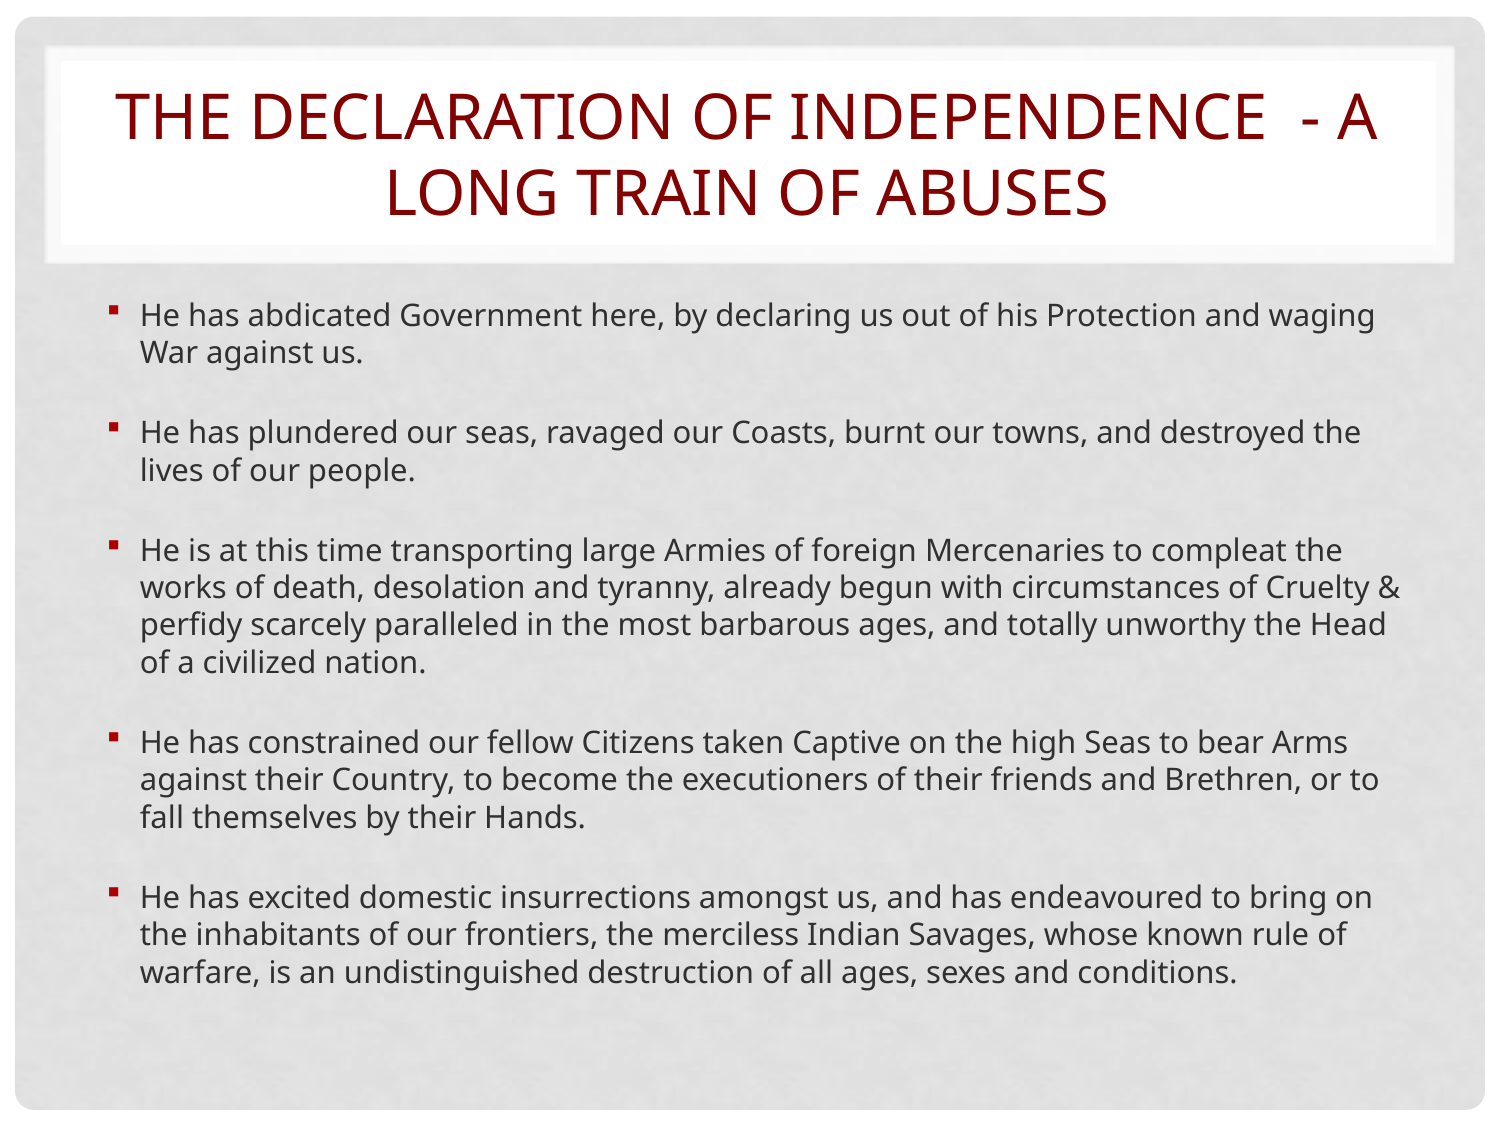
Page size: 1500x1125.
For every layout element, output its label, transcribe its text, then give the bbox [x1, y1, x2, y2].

list He has abdicated Government here, by declaring us out of his Protection and waging War against us. He has plundered our seas, ravaged our Coasts, burnt our towns, and destroyed the lives of our people. He is at this time transporting large Armies of foreign Mercenaries to compleat the works of death, desolation and tyranny, already begun with circumstances of Cruelty & perfidy scarcely paralleled in the most barbarous ages, and totally unworthy the Head of a civilized nation. He has constrained our fellow Citizens taken Captive on the high Seas to bear Arms against their Country, to become the executioners of their friends and Brethren, or to fall themselves by their Hands. He has excited domestic insurrections amongst us, and has endeavoured to bring on the inhabitants of our frontiers, the merciless Indian Savages, whose known rule of warfare, is an undistinguished destruction of all ages, sexes and conditions. [75, 287, 1425, 1005]
title The Declaration of Independence - A long train of abuses [69, 66, 1425, 238]
